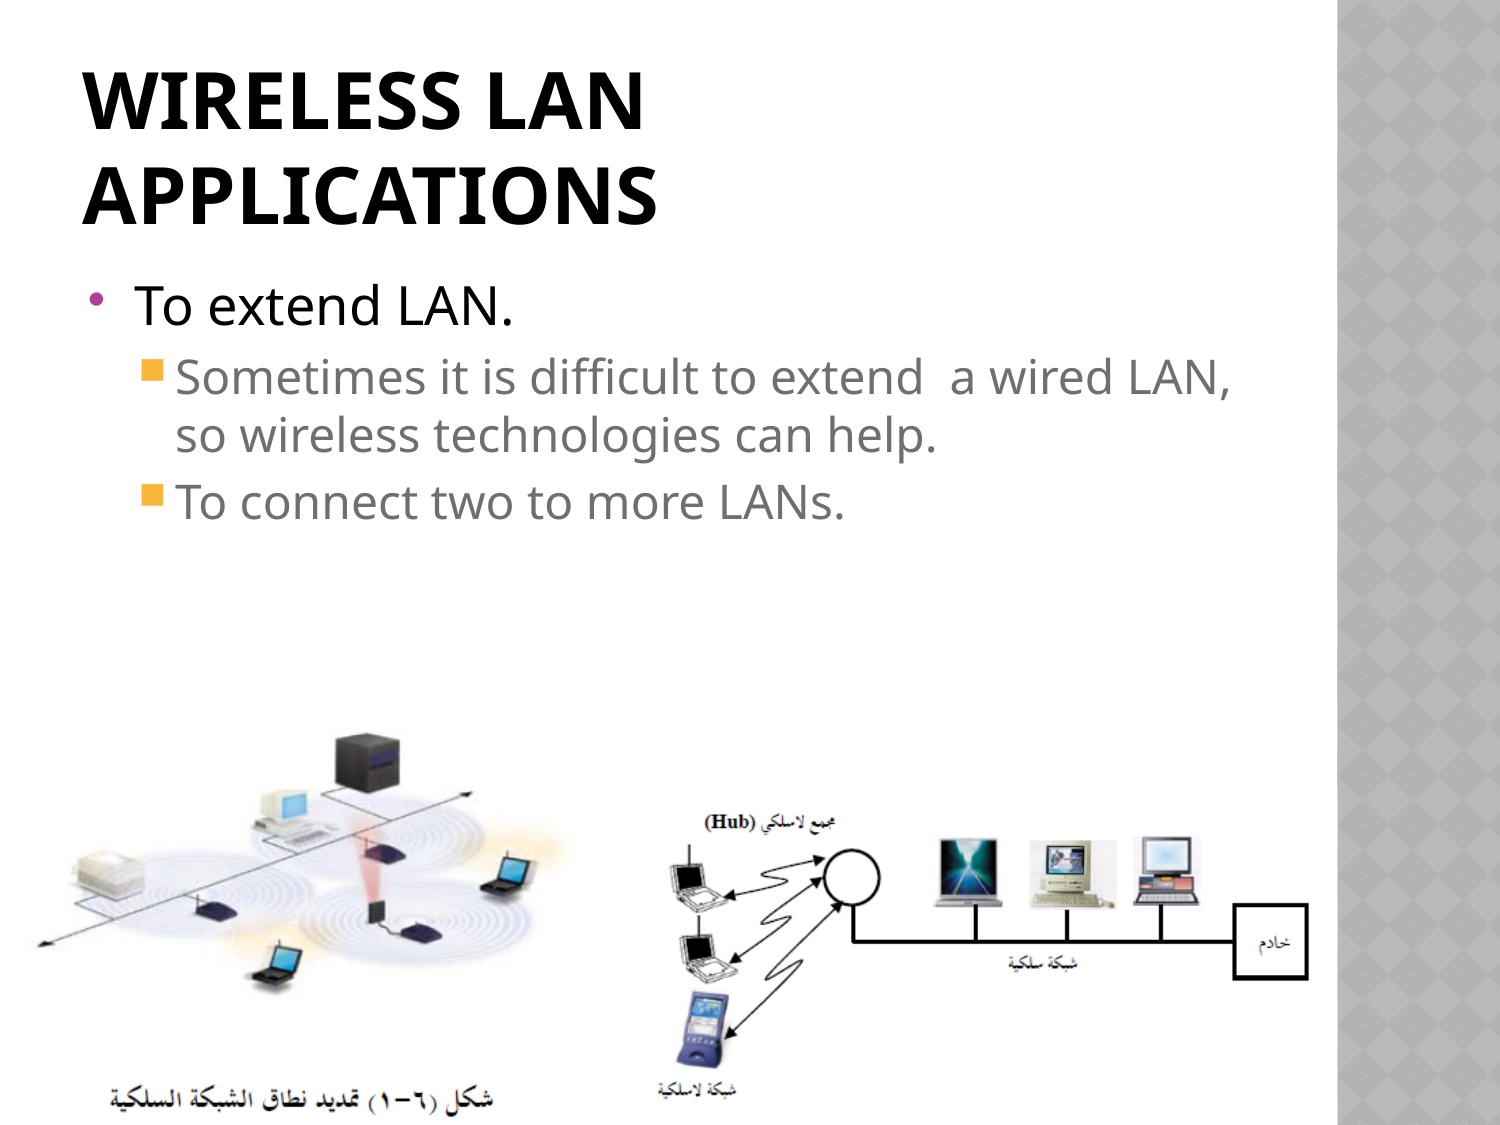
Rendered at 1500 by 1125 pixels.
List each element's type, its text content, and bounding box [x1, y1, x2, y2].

picture [618, 787, 1338, 1125]
picture [0, 699, 594, 1125]
title Wireless LAN applications [75, 52, 1263, 240]
list To extend LAN. Sometimes it is difficult to extend a wired LAN, so wireless technologies can help. To connect two to more LANs. [75, 264, 1263, 1059]
